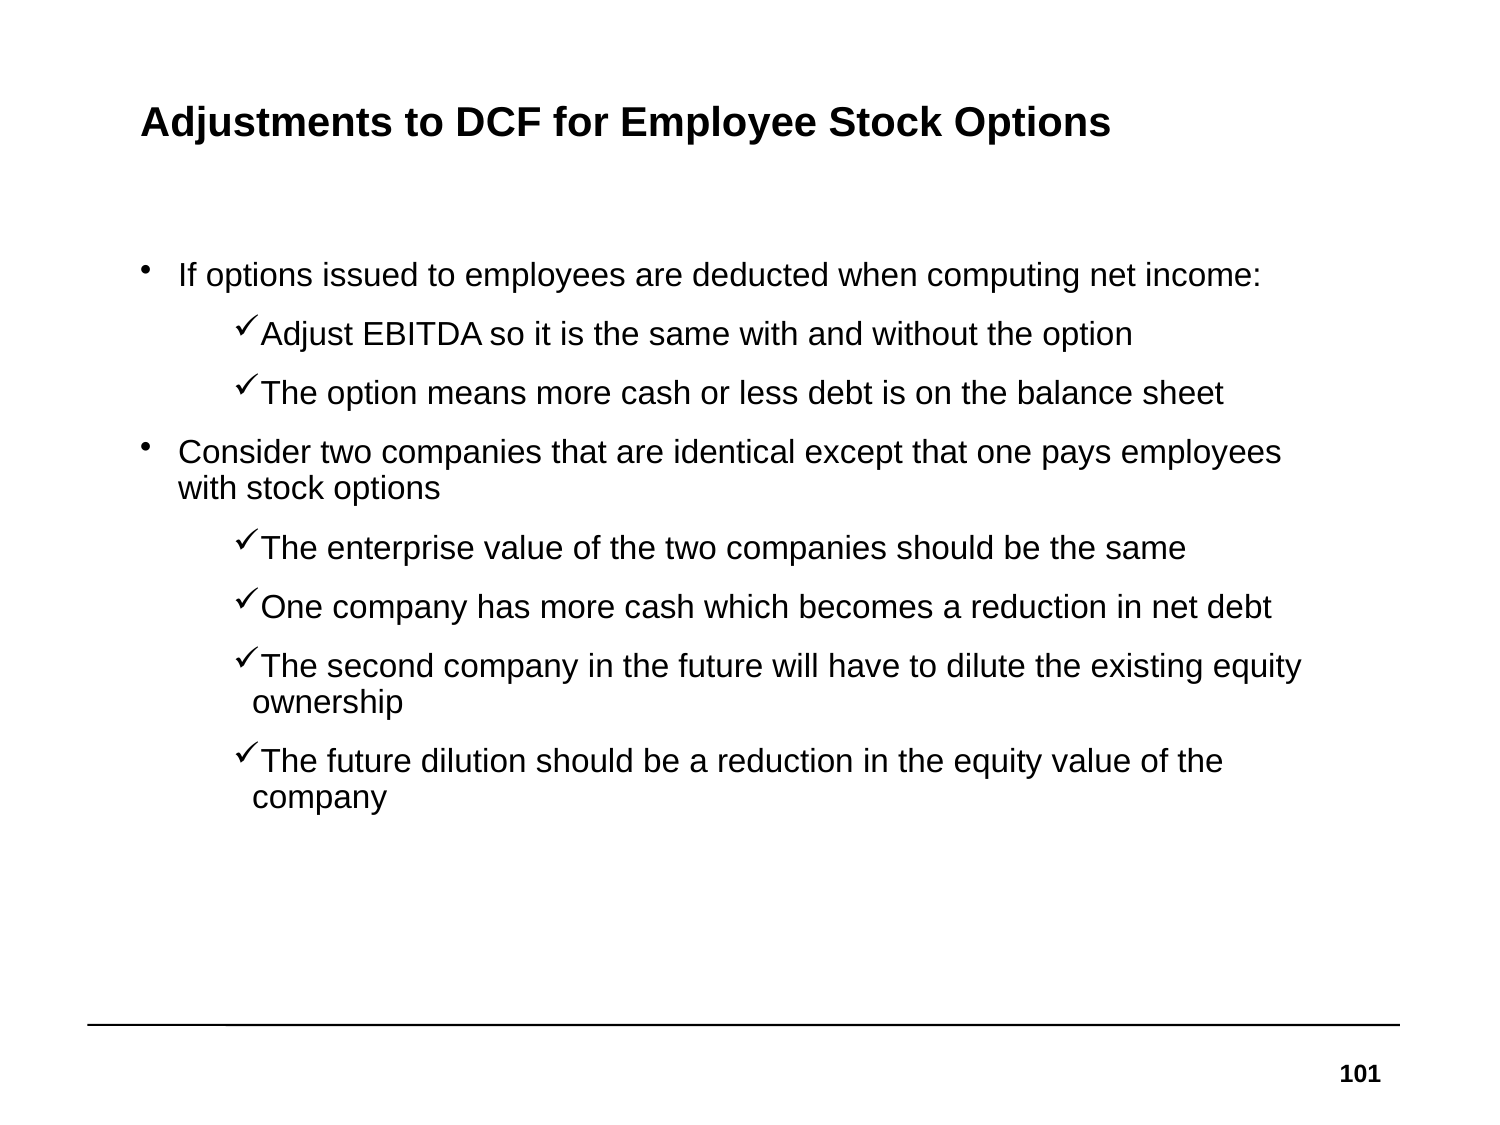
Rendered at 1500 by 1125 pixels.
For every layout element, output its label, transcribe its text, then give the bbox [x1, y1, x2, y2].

list If options issued to employees are deducted when computing net income: Adjust EBITDA so it is the same with and without the option The option means more cash or less debt is on the balance sheet Consider two companies that are identical except that one pays employees with stock options The enterprise value of the two companies should be the same One company has more cash which becomes a reduction in net debt The second company in the future will have to dilute the existing equity ownership The future dilution should be a reduction in the equity value of the company [125, 249, 1338, 1000]
title Adjustments to DCF for Employee Stock Options [125, 87, 1375, 225]
